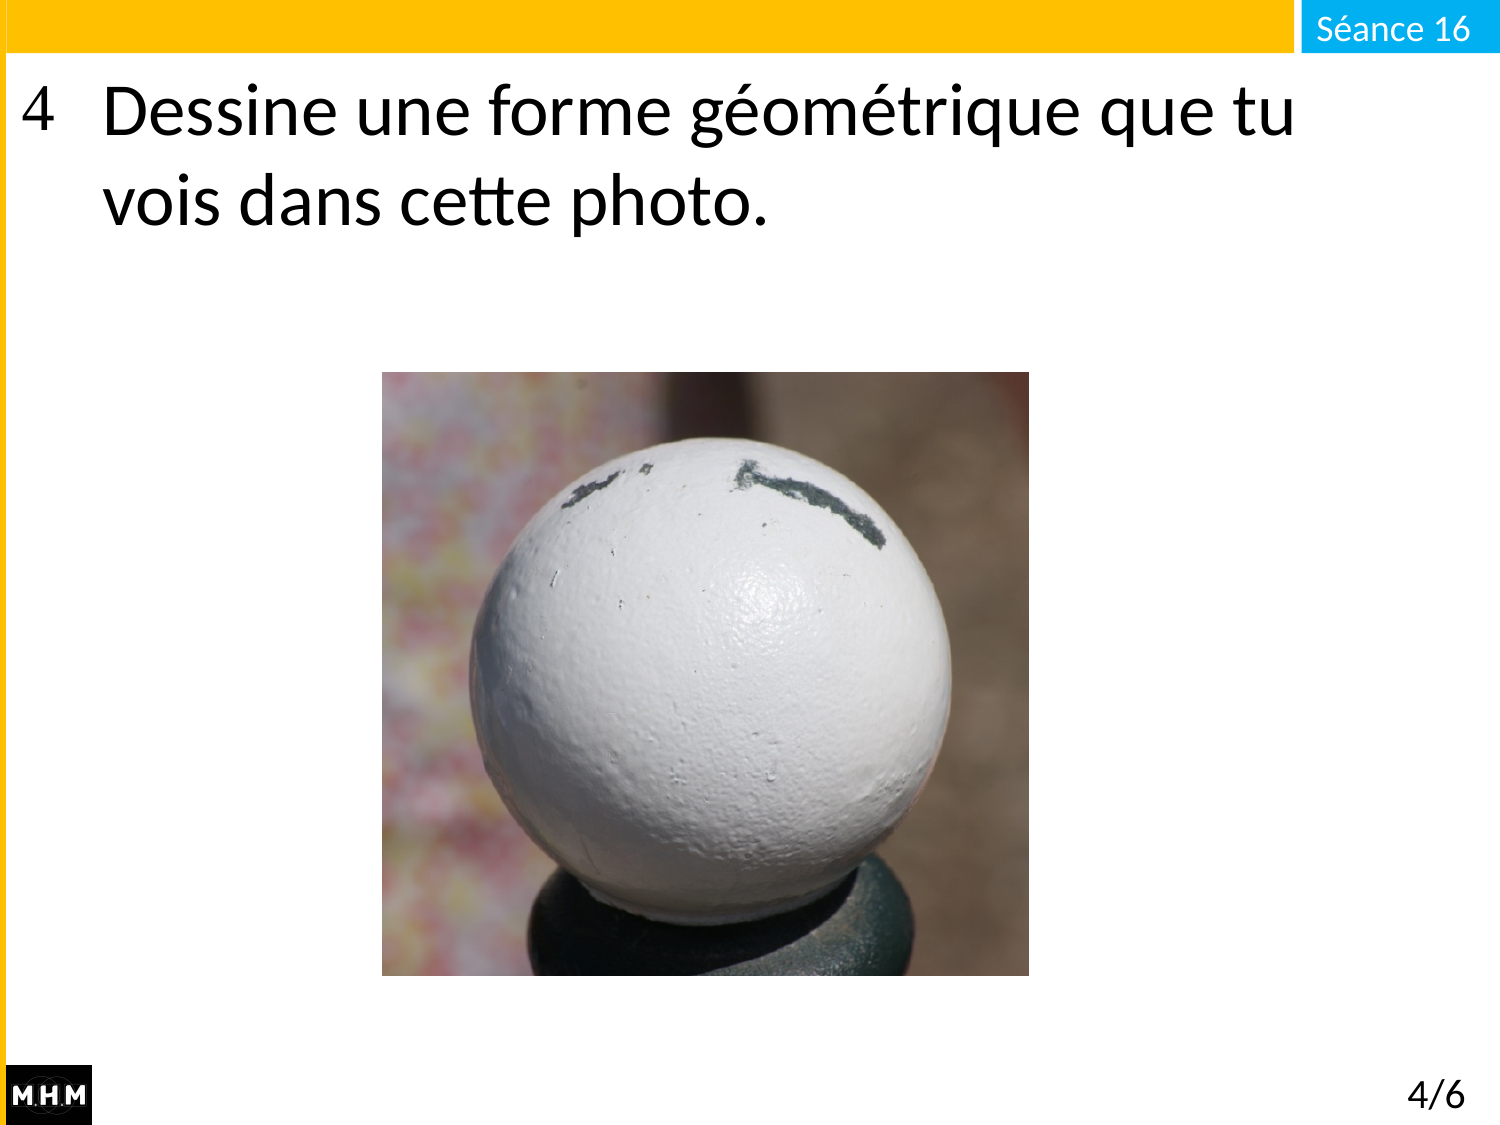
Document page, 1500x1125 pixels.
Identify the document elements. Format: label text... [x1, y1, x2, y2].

picture [6, 1065, 92, 1125]
title Dessine une forme géométrique que tu vois dans cette photo. [87, 4, 1382, 297]
list 4/6 [1373, 1064, 1500, 1125]
picture [382, 372, 1029, 976]
